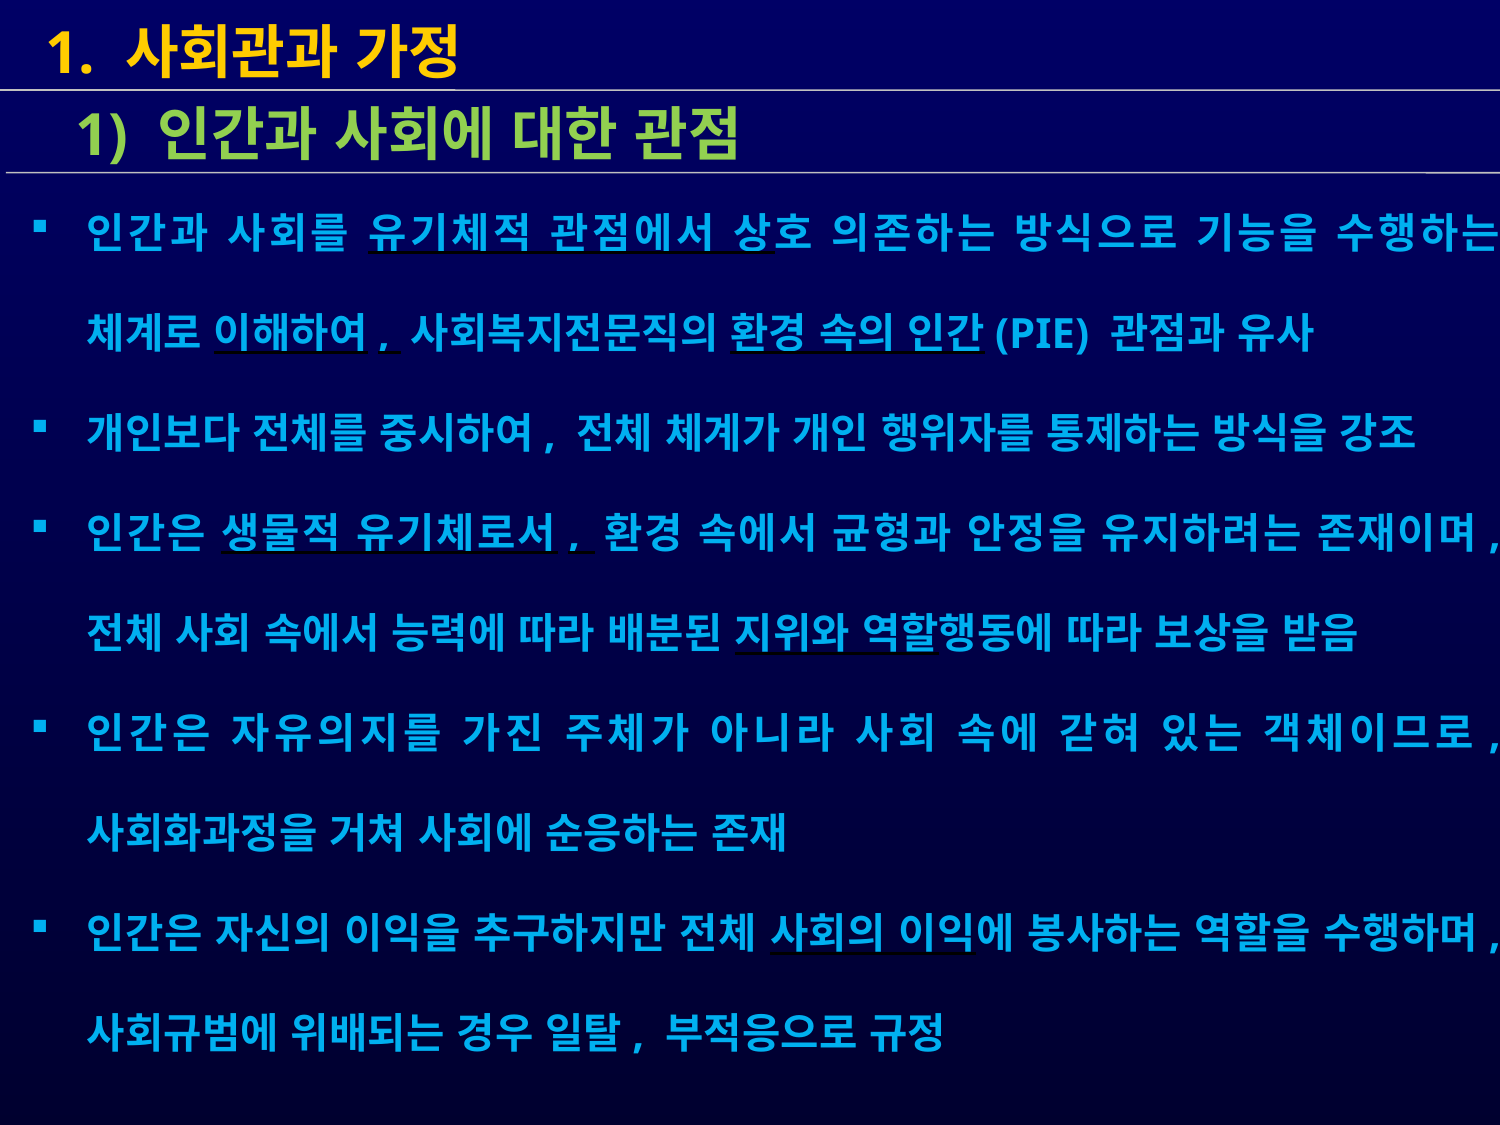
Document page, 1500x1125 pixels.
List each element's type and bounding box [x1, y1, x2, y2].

text_box [0, 7, 1500, 1056]
